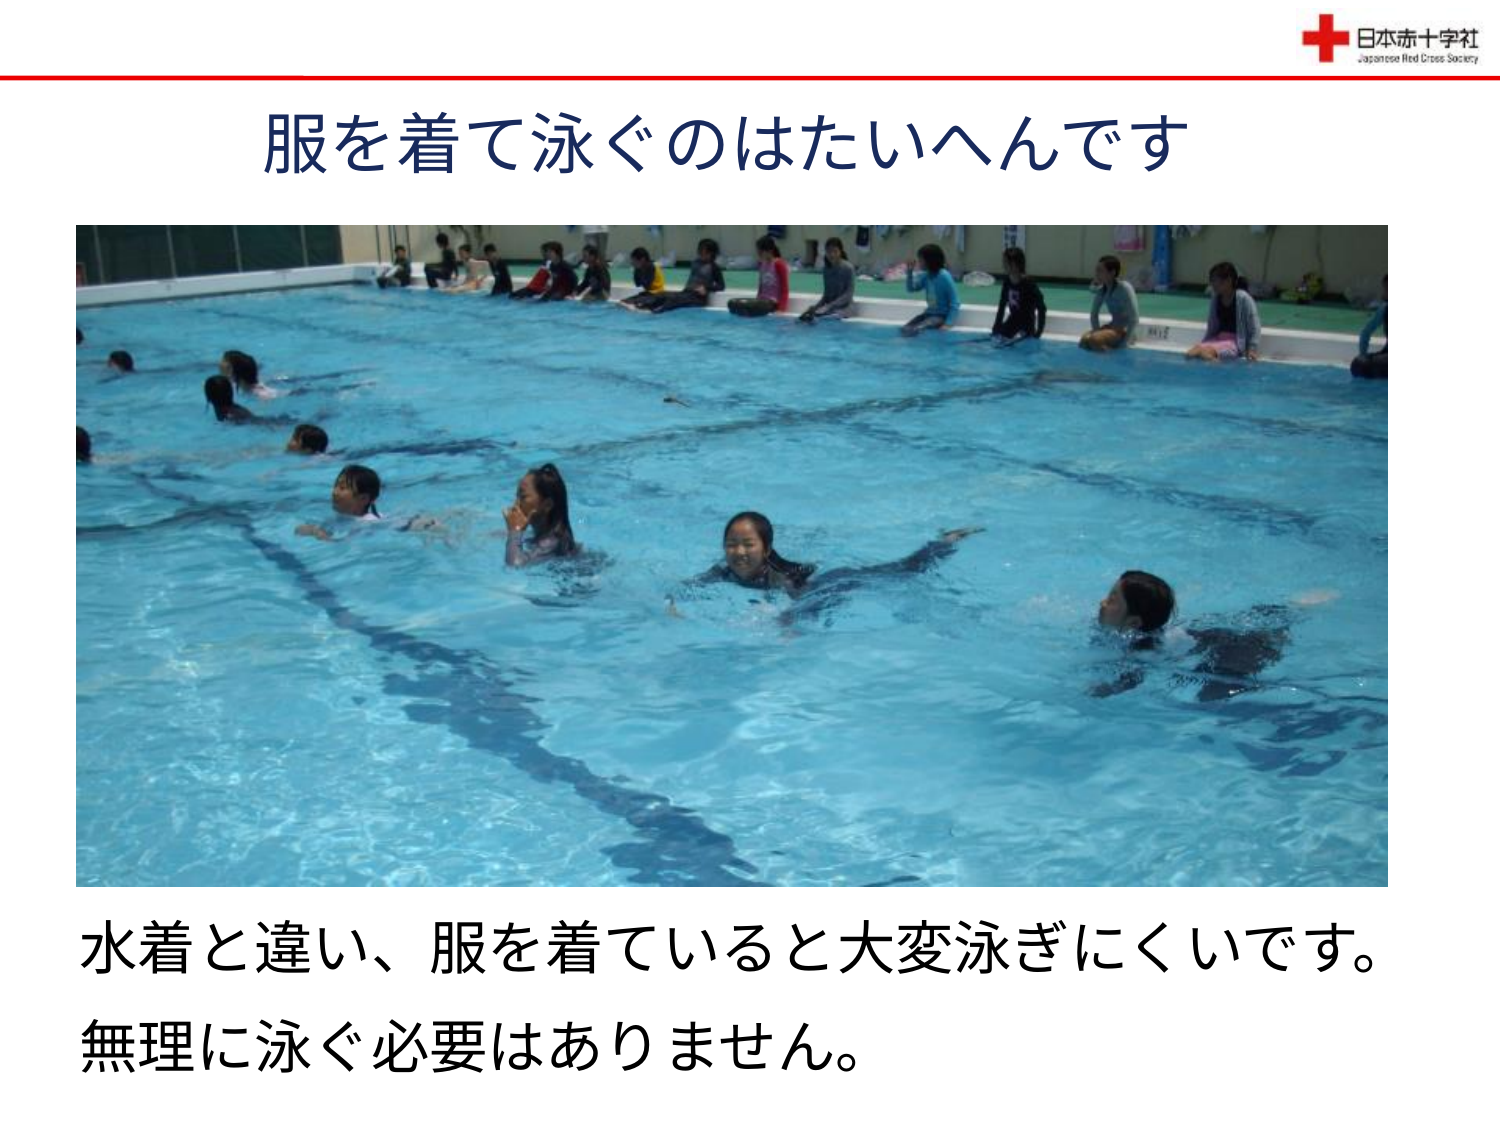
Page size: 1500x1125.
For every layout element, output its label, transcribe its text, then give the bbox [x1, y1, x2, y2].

text_box 水着と違い、服を着ていると大変泳ぎにくいです。 無理に泳ぐ必要はありません。 [76, 910, 1500, 1081]
picture [76, 224, 1389, 888]
picture [1296, 8, 1486, 66]
text_box 服を着て泳ぐのはたいへんです [259, 101, 1388, 182]
